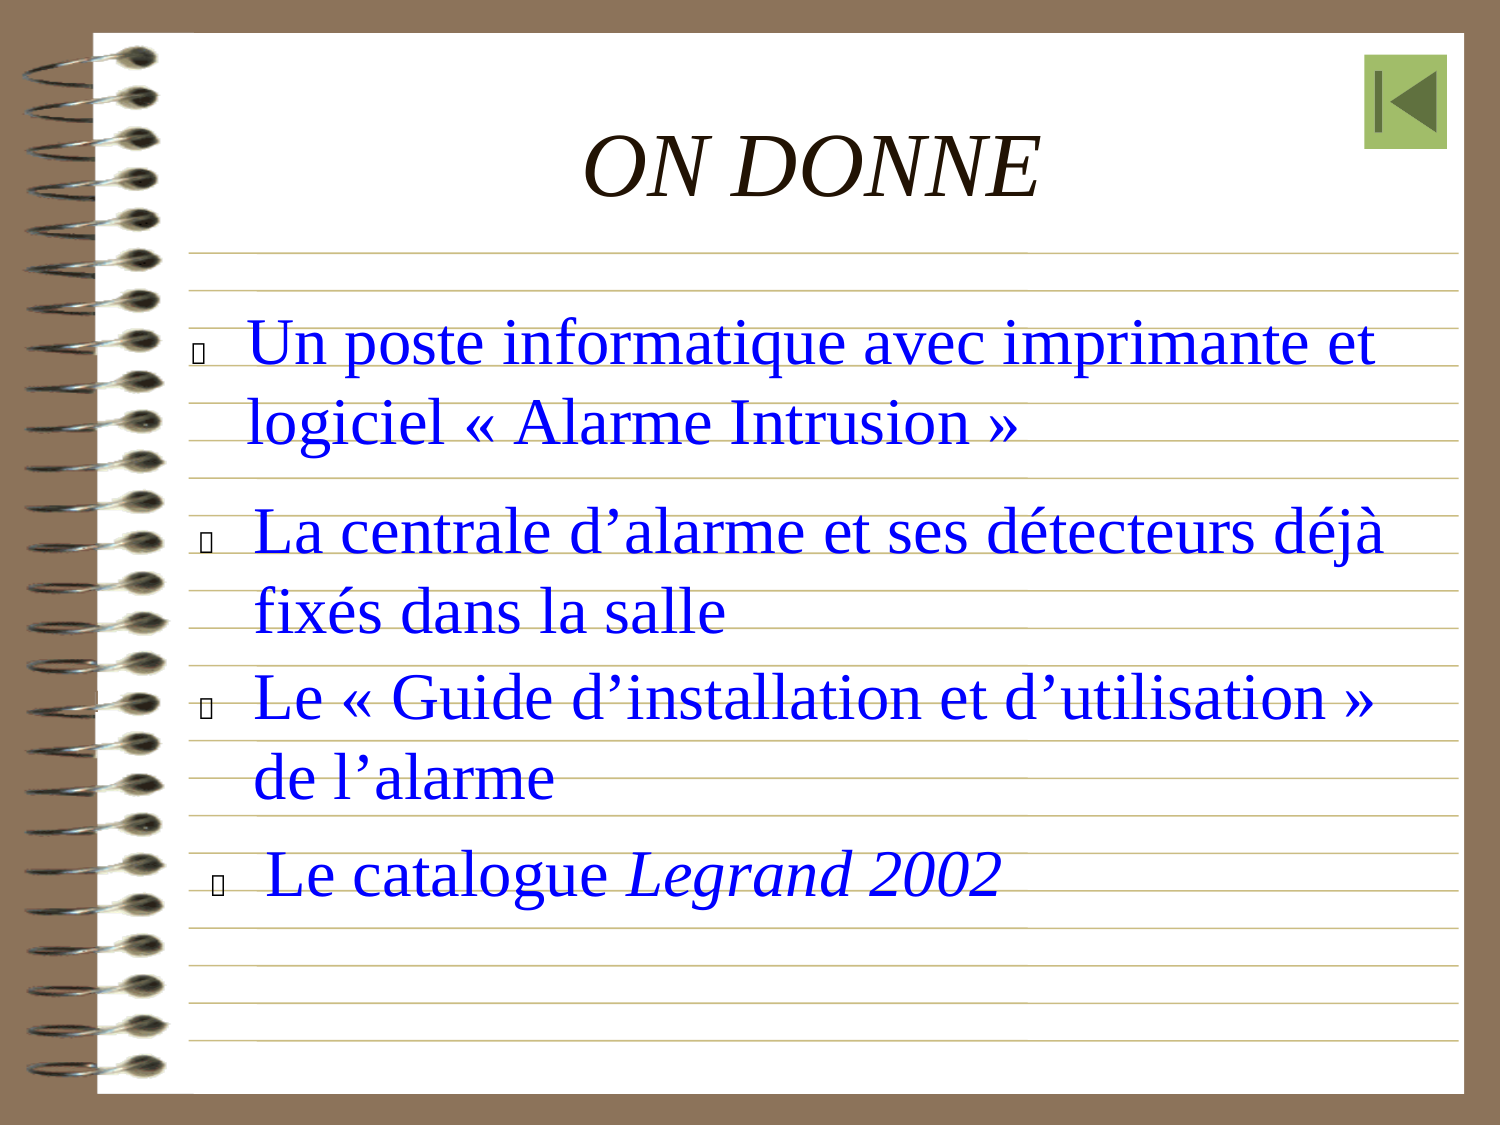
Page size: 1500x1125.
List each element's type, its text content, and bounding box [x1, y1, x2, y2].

text_box  Le catalogue Legrand 2002 [194, 822, 1046, 929]
list  Un poste informatique avec imprimante et logiciel « Alarme Intrusion » [174, 290, 1450, 468]
picture [0, 8, 194, 1115]
title ON DONNE [174, 65, 1450, 254]
text_box  La centrale d’alarme et ses détecteurs déjà fixés dans la salle [183, 479, 1458, 657]
text_box  Le « Guide d’installation et d’utilisation » de l’alarme [183, 657, 1458, 822]
text_box [1364, 54, 1447, 149]
